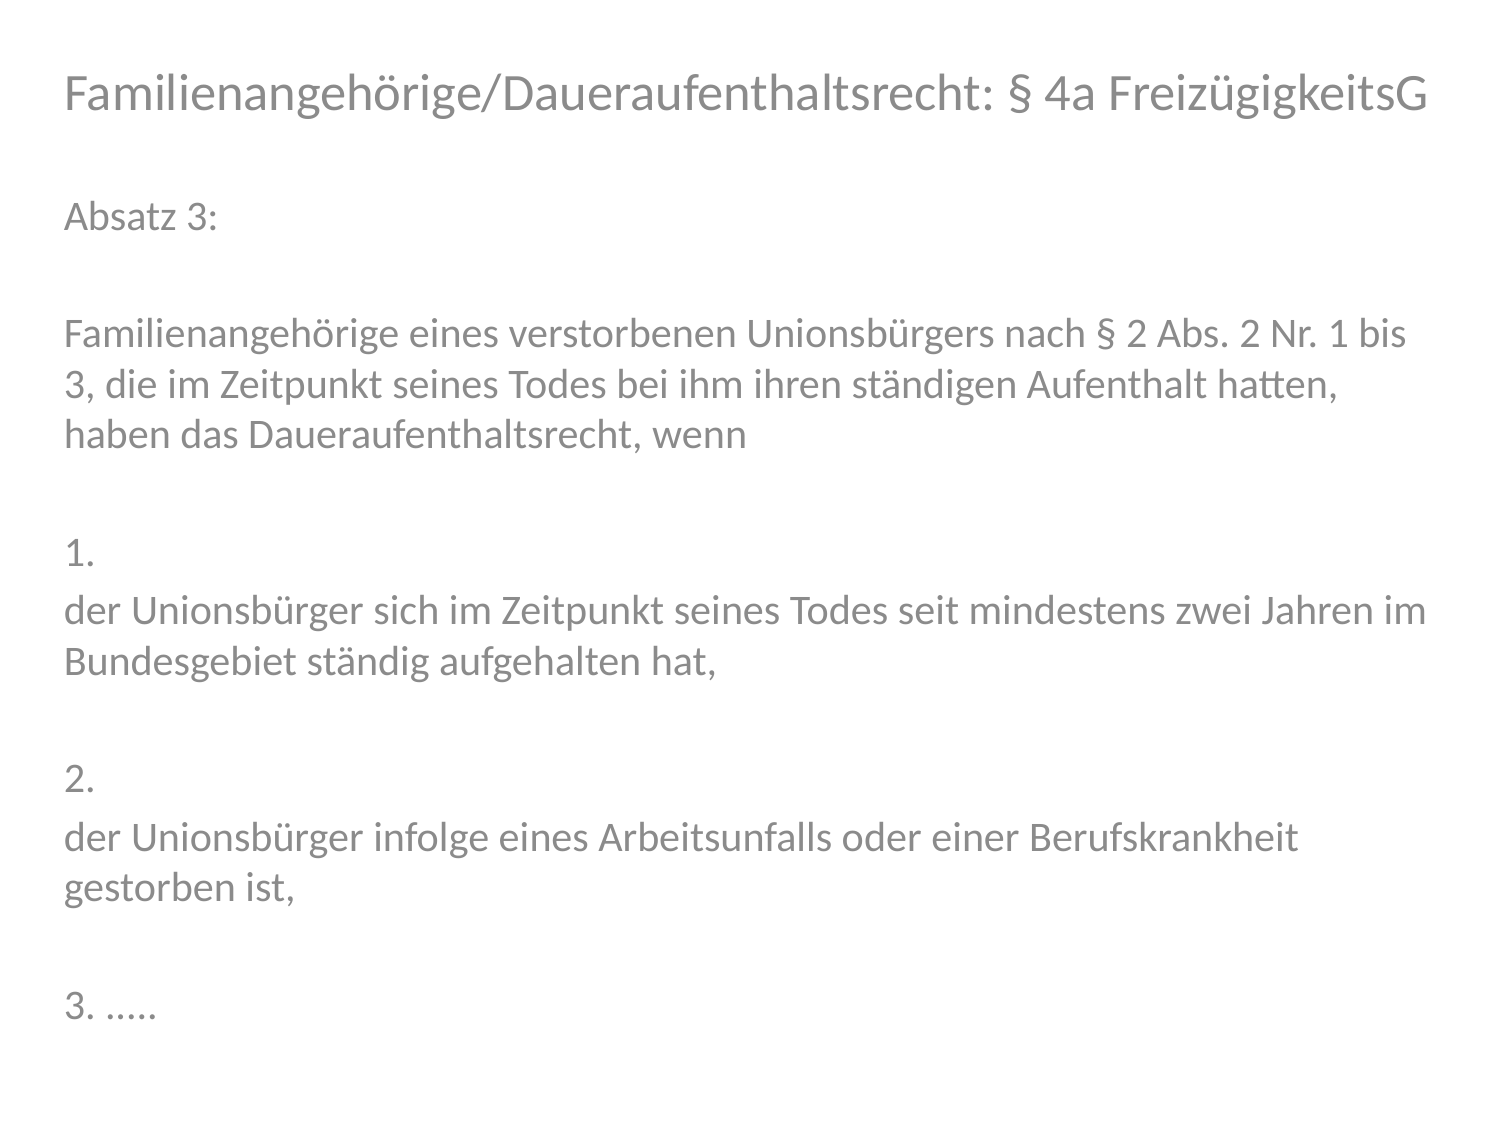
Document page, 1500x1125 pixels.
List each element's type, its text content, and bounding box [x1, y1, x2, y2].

subtitle Familienangehörige/Daueraufenthaltsrecht: § 4a FreizügigkeitsG Absatz 3: Familienangehörige eines verstorbenen Unionsbürgers nach § 2 Abs. 2 Nr. 1 bis 3, die im Zeitpunkt seines Todes bei ihm ihren ständigen Aufenthalt hatten, haben das Daueraufenthaltsrecht, wenn 1. der Unionsbürger sich im Zeitpunkt seines Todes seit mindestens zwei Jahren im Bundesgebiet ständig aufgehalten hat, 2. der Unionsbürger infolge eines Arbeitsunfalls oder einer Berufskrankheit gestorben ist, 3. ..... [48, 50, 1446, 1063]
